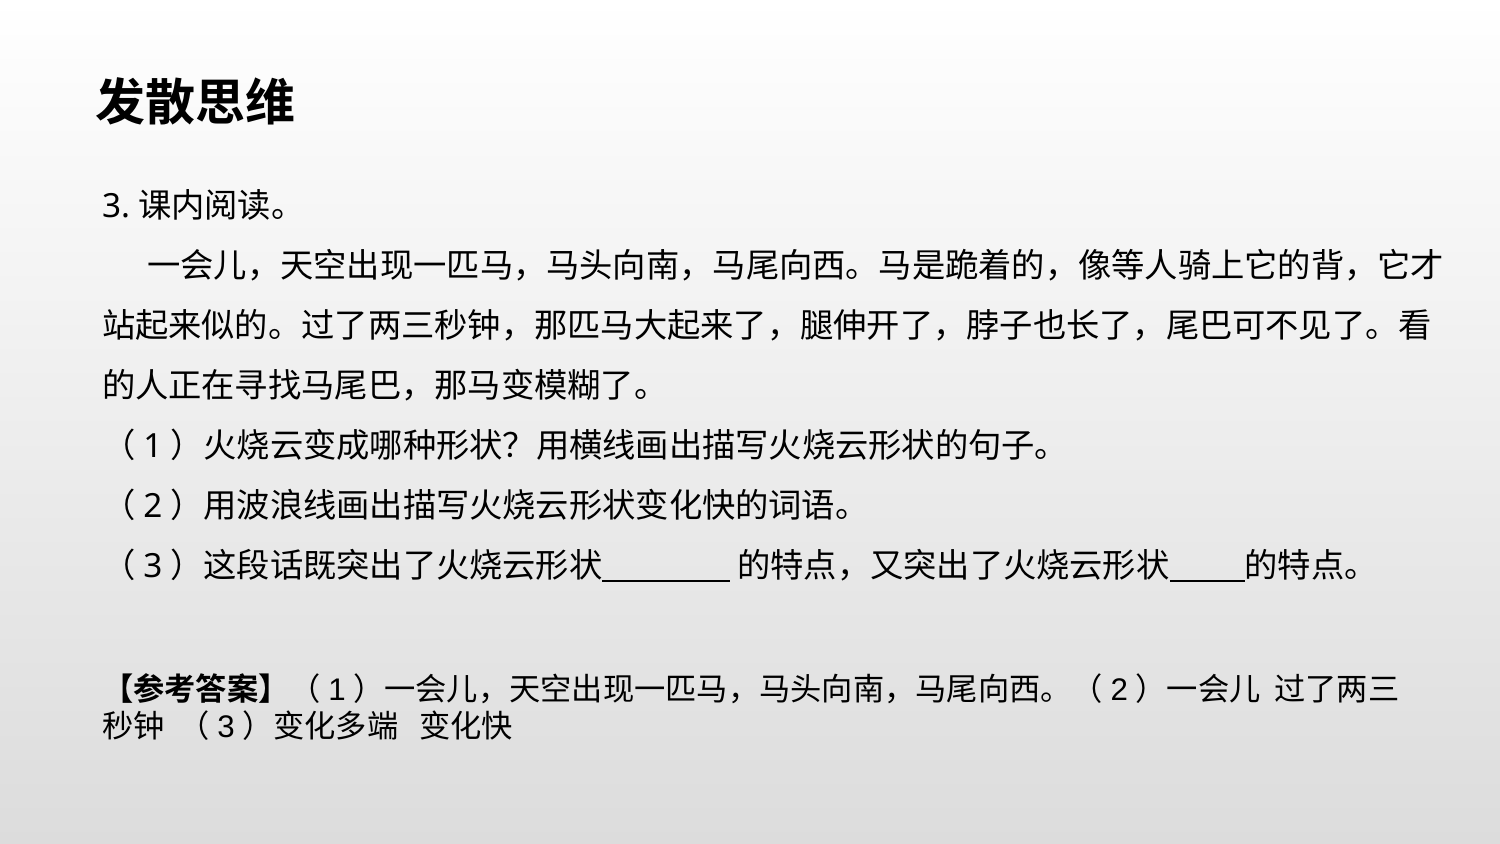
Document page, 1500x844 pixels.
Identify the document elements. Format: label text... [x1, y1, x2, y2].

text_box 3.课内阅读。 一会儿，天空出现一匹马，马头向南，马尾向西。马是跪着的，像等人骑上它的背，它才站起来似的。过了两三秒钟，那匹马大起来了，腿伸开了，脖子也长了，尾巴可不见了。看的人正在寻找马尾巴，那马变模糊了。 （1）火烧云变成哪种形状？用横线画出描写火烧云形状的句子。 （2）用波浪线画出描写火烧云形状变化快的词语。 （3）这段话既突出了火烧云形状 的特点，又突出了火烧云形状 的特点。 [90, 158, 1460, 590]
text_box 【参考答案】（1）一会儿，天空出现一匹马，马头向南，马尾向西。（2）一会儿 过了两三秒钟 （3）变化多端 变化快 [90, 663, 1436, 750]
text_box 发散思维 [84, 71, 368, 134]
